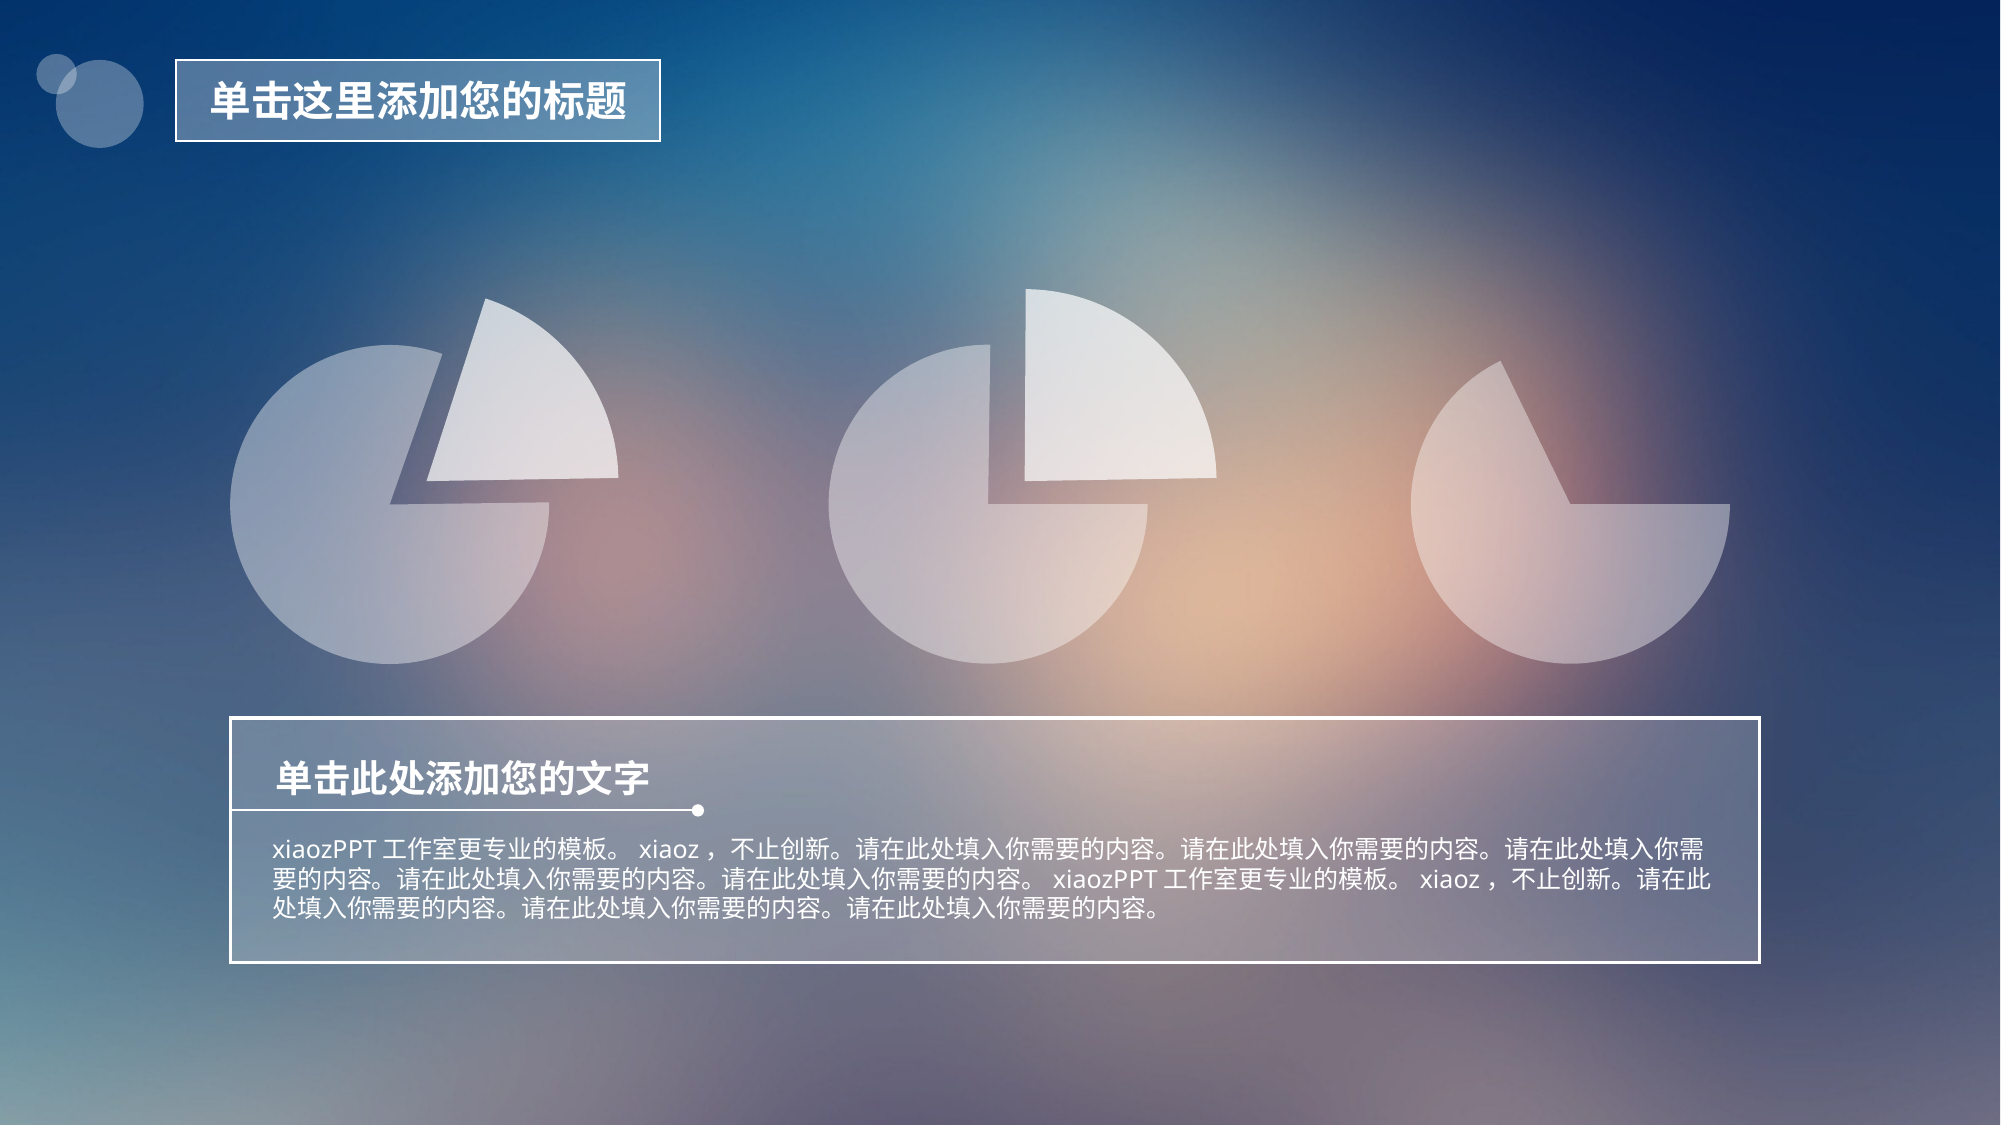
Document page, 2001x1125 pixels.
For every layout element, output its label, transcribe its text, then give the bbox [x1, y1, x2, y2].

picture [0, 0, 2001, 1125]
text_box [36, 53, 144, 149]
text_box [175, 133, 661, 142]
text_box xiaozPPT工作室更专业的模板。xiaoz，不止创新。请在此处填入你需要的内容。请在此处填入你需要的内容。请在此处填入你需要的内容。请在此处填入你需要的内容。请在此处填入你需要的内容。xiaozPPT工作室更专业的模板。xiaoz，不止创新。请在此处填入你需要的内容。请在此处填入你需要的内容。请在此处填入你需要的内容。 [257, 825, 1744, 931]
text_box [1024, 289, 1217, 482]
text_box [828, 344, 1148, 664]
text_box [230, 344, 550, 665]
text_box [426, 298, 619, 482]
text_box 单击这里添加您的标题 [161, 67, 675, 133]
text_box [175, 59, 661, 67]
text_box [230, 717, 1760, 963]
text_box [1410, 360, 1730, 664]
text_box 单击此处添加您的文字 [260, 747, 698, 808]
